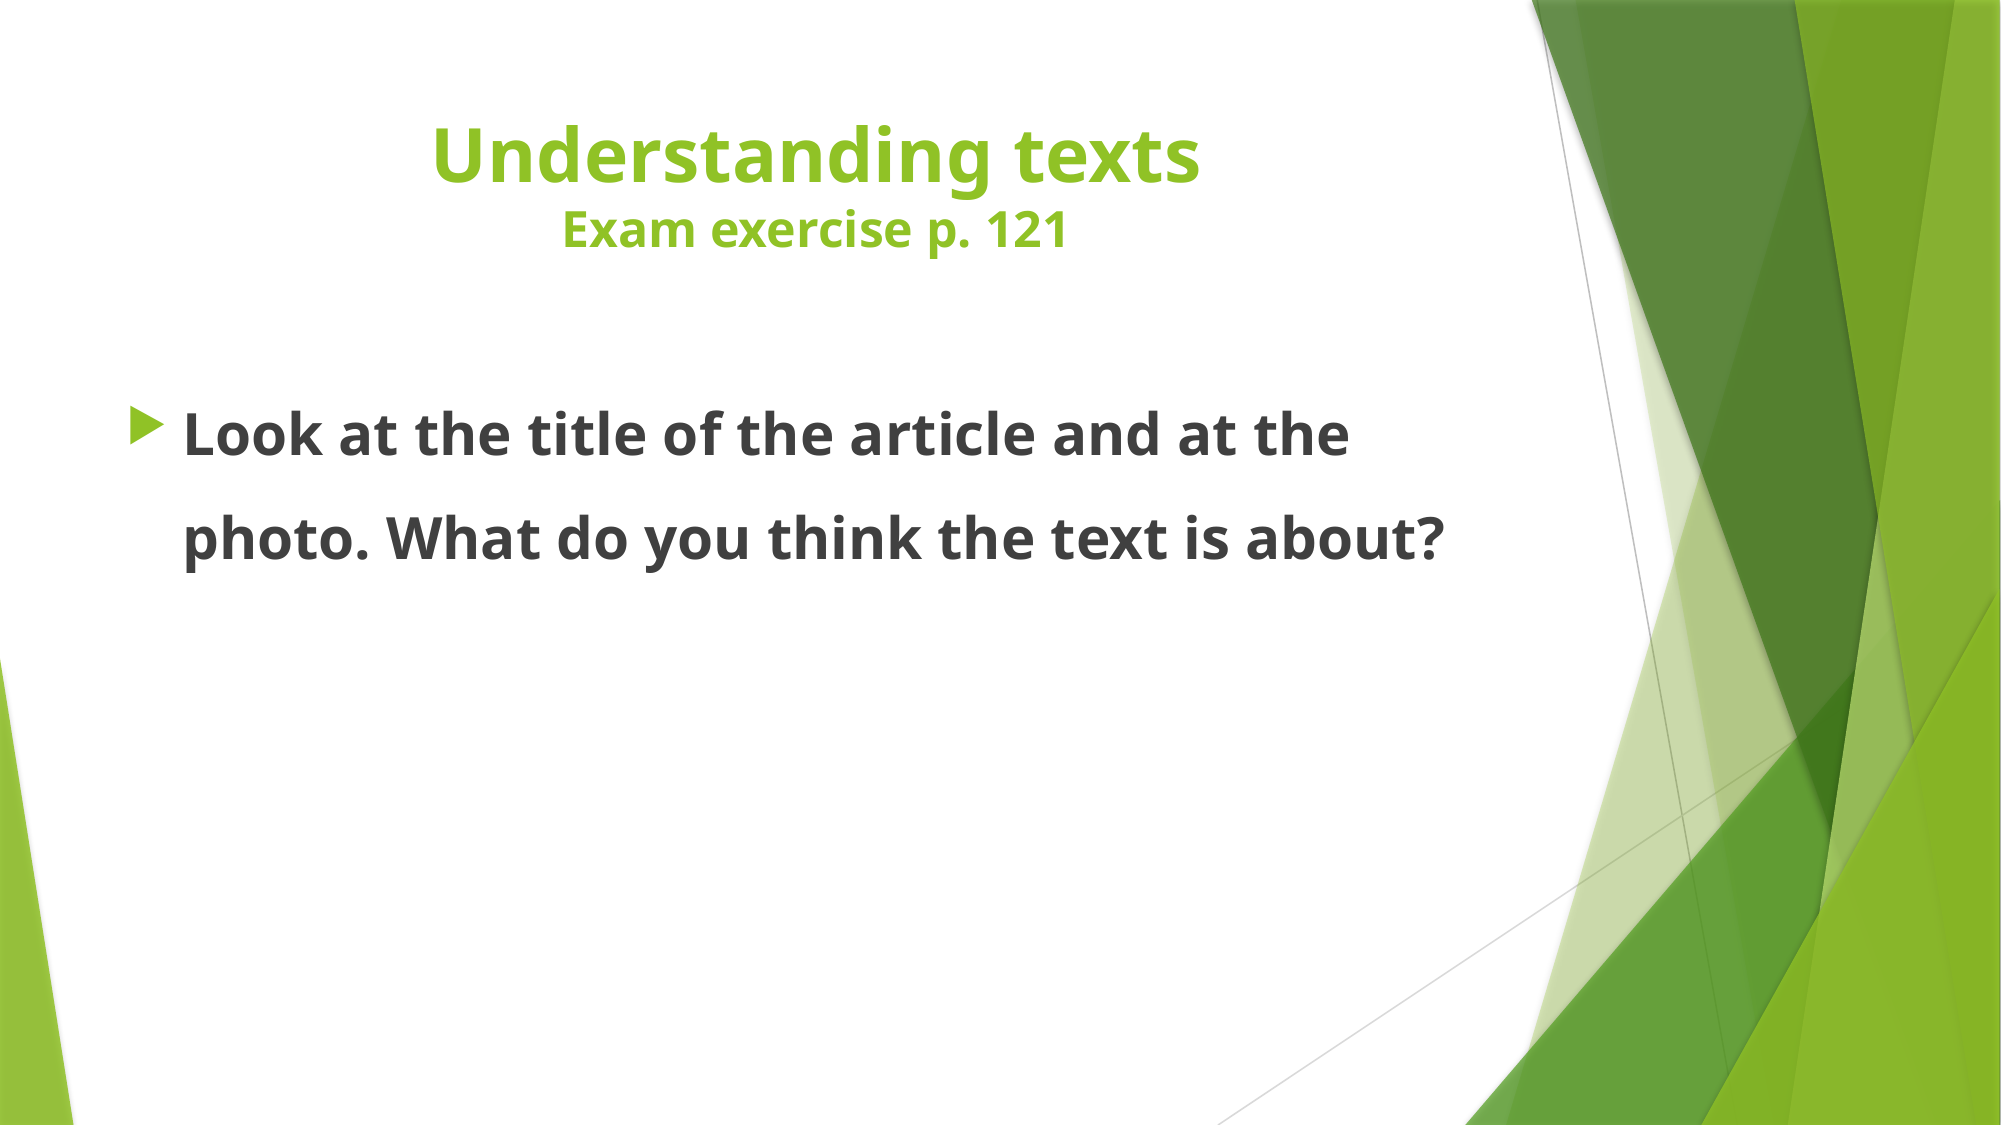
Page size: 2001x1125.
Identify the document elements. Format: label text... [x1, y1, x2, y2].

list Look at the title of the article and at the photo. What do you think the text is about? [111, 354, 1522, 992]
title Understanding texts Exam exercise p. 121 [111, 99, 1522, 317]
